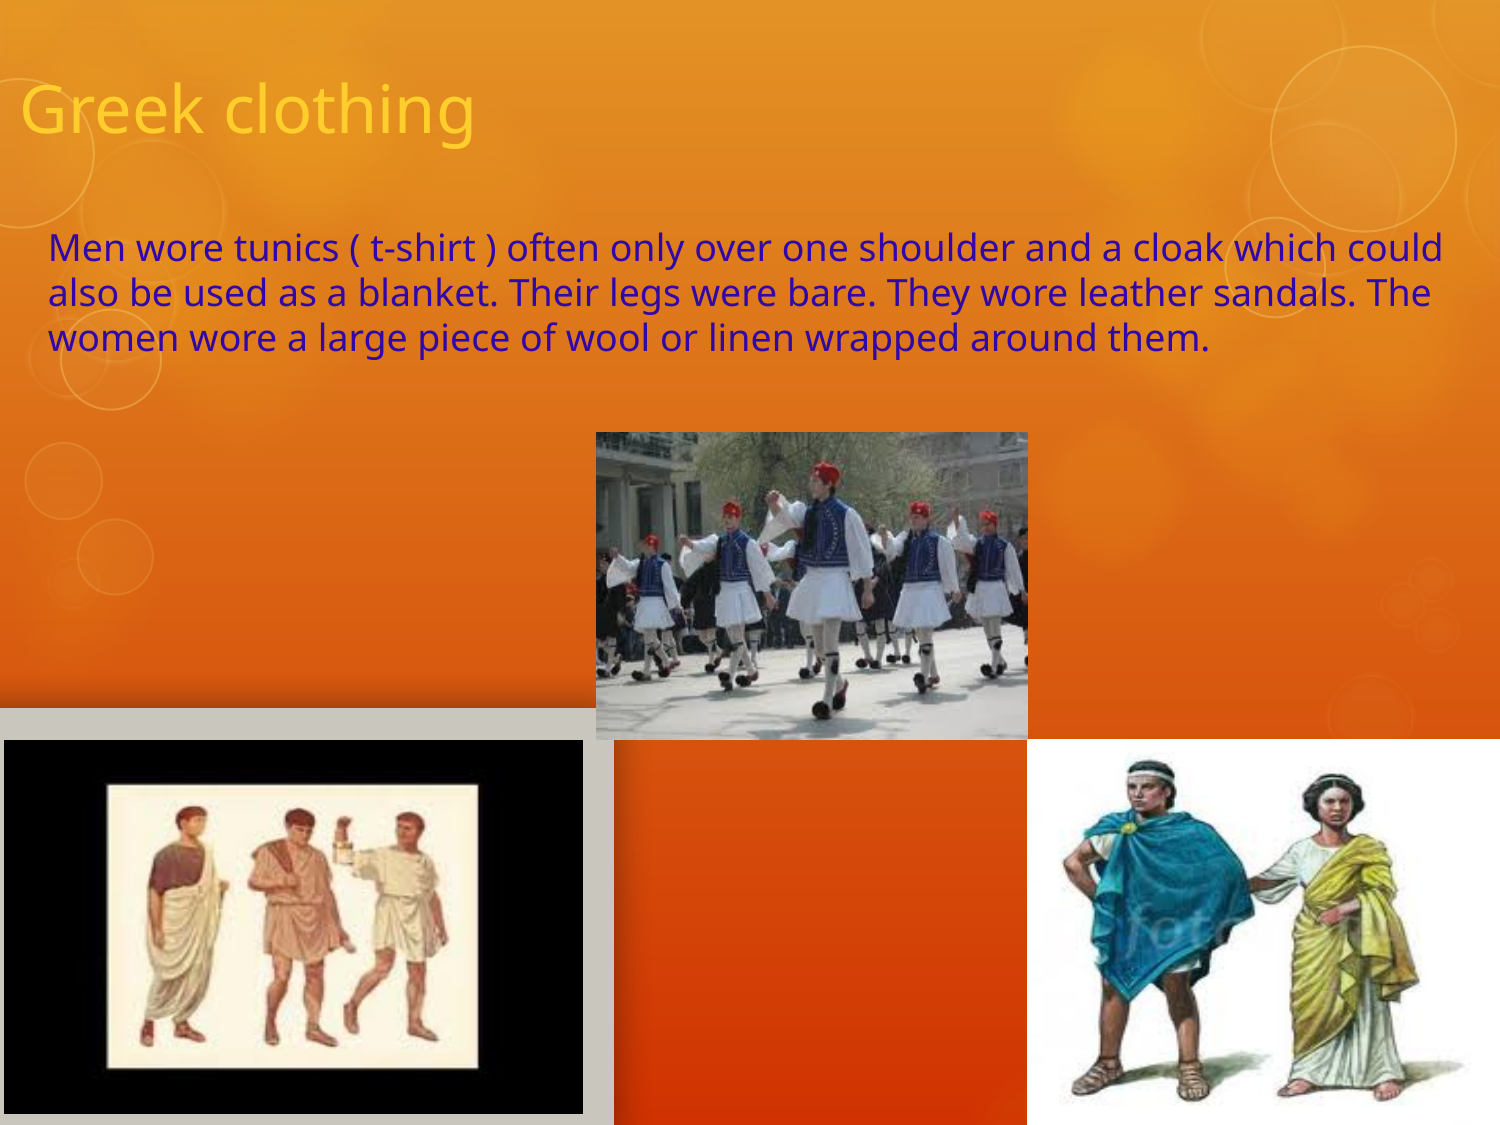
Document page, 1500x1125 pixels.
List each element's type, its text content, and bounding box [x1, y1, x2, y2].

title Greek clothing [4, 0, 1495, 214]
picture [3, 739, 584, 1115]
picture [595, 431, 1500, 1125]
text_box Men wore tunics ( t-shirt ) often only over one shoulder and a cloak which could also be used as a blanket. Their legs were bare. They wore leather sandals. The women wore a large piece of wool or linen wrapped around them. [33, 216, 1475, 366]
